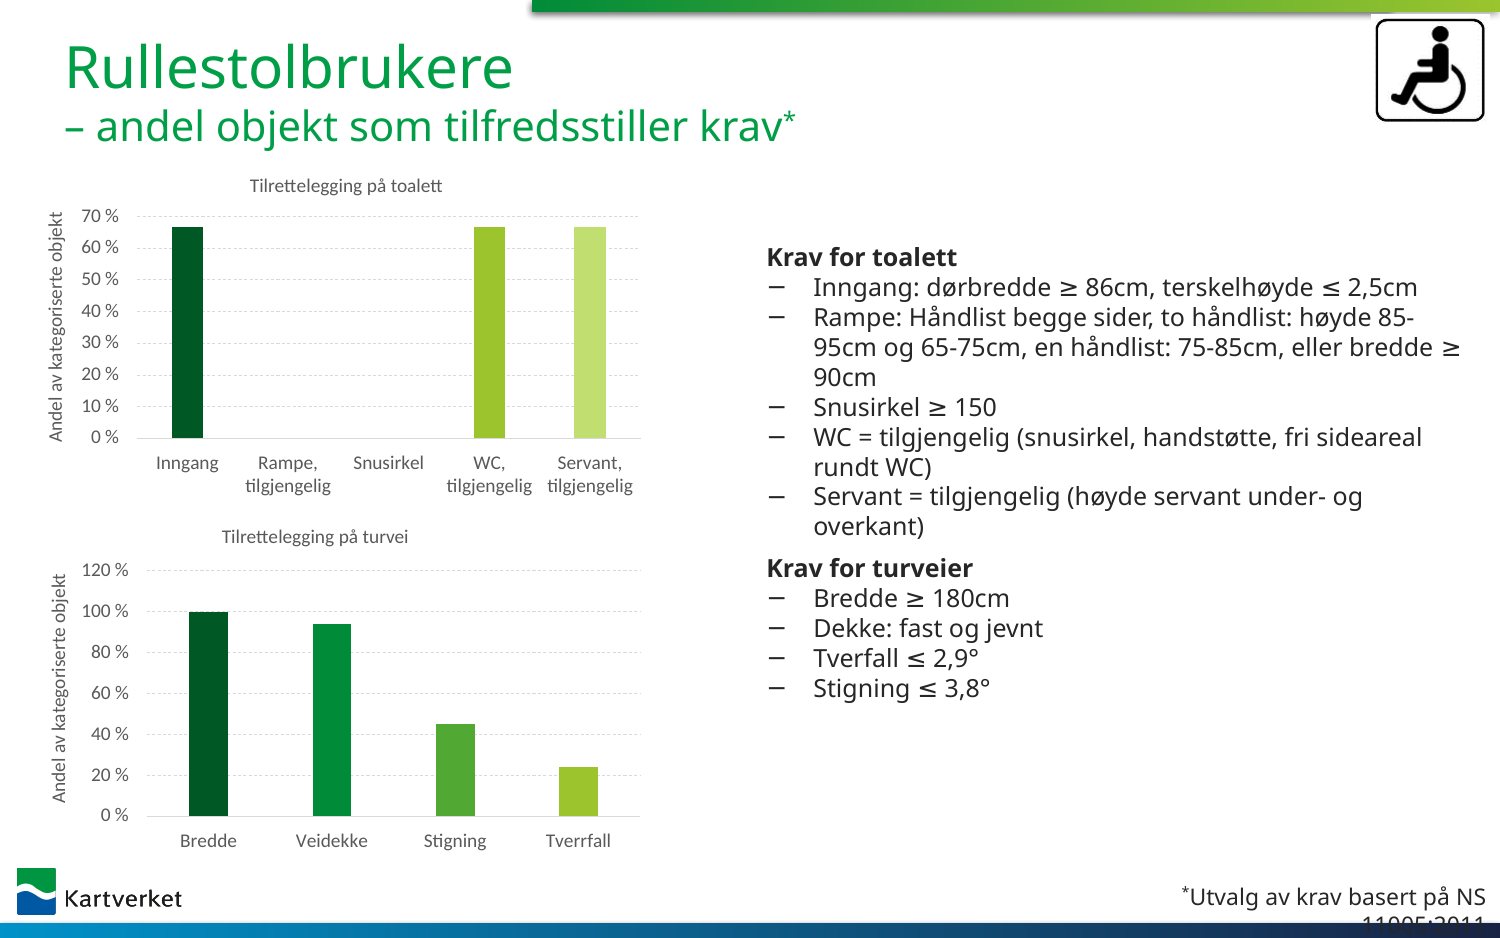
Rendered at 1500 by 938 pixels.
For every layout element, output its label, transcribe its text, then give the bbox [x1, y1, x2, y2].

picture [1371, 13, 1491, 127]
text_box Rullestolbrukere – andel objekt som tilfredsstiller krav* [49, 14, 1431, 158]
text_box Krav for toalett Inngang: dørbredde ≥ 86cm, terskelhøyde ≤ 2,5cm Rampe: Håndlist begge sider, to håndlist: høyde 85-95cm og 65-75cm, en håndlist: 75-85cm, eller bredde ≥ 90cm Snusirkel ≥ 150 WC = tilgjengelig (snusirkel, handstøtte, fri sideareal rundt WC) Servant = tilgjengelig (høyde servant under- og overkant) [751, 234, 1483, 545]
picture [41, 166, 652, 505]
picture [41, 520, 652, 859]
text_box Krav for turveier Bredde ≥ 180cm Dekke: fast og jevnt Tverfall ≤ 2,9° Stigning ≤ 3,8° [751, 545, 1483, 710]
text_box *Utvalg av krav basert på NS 11005:2011 [1068, 873, 1500, 938]
